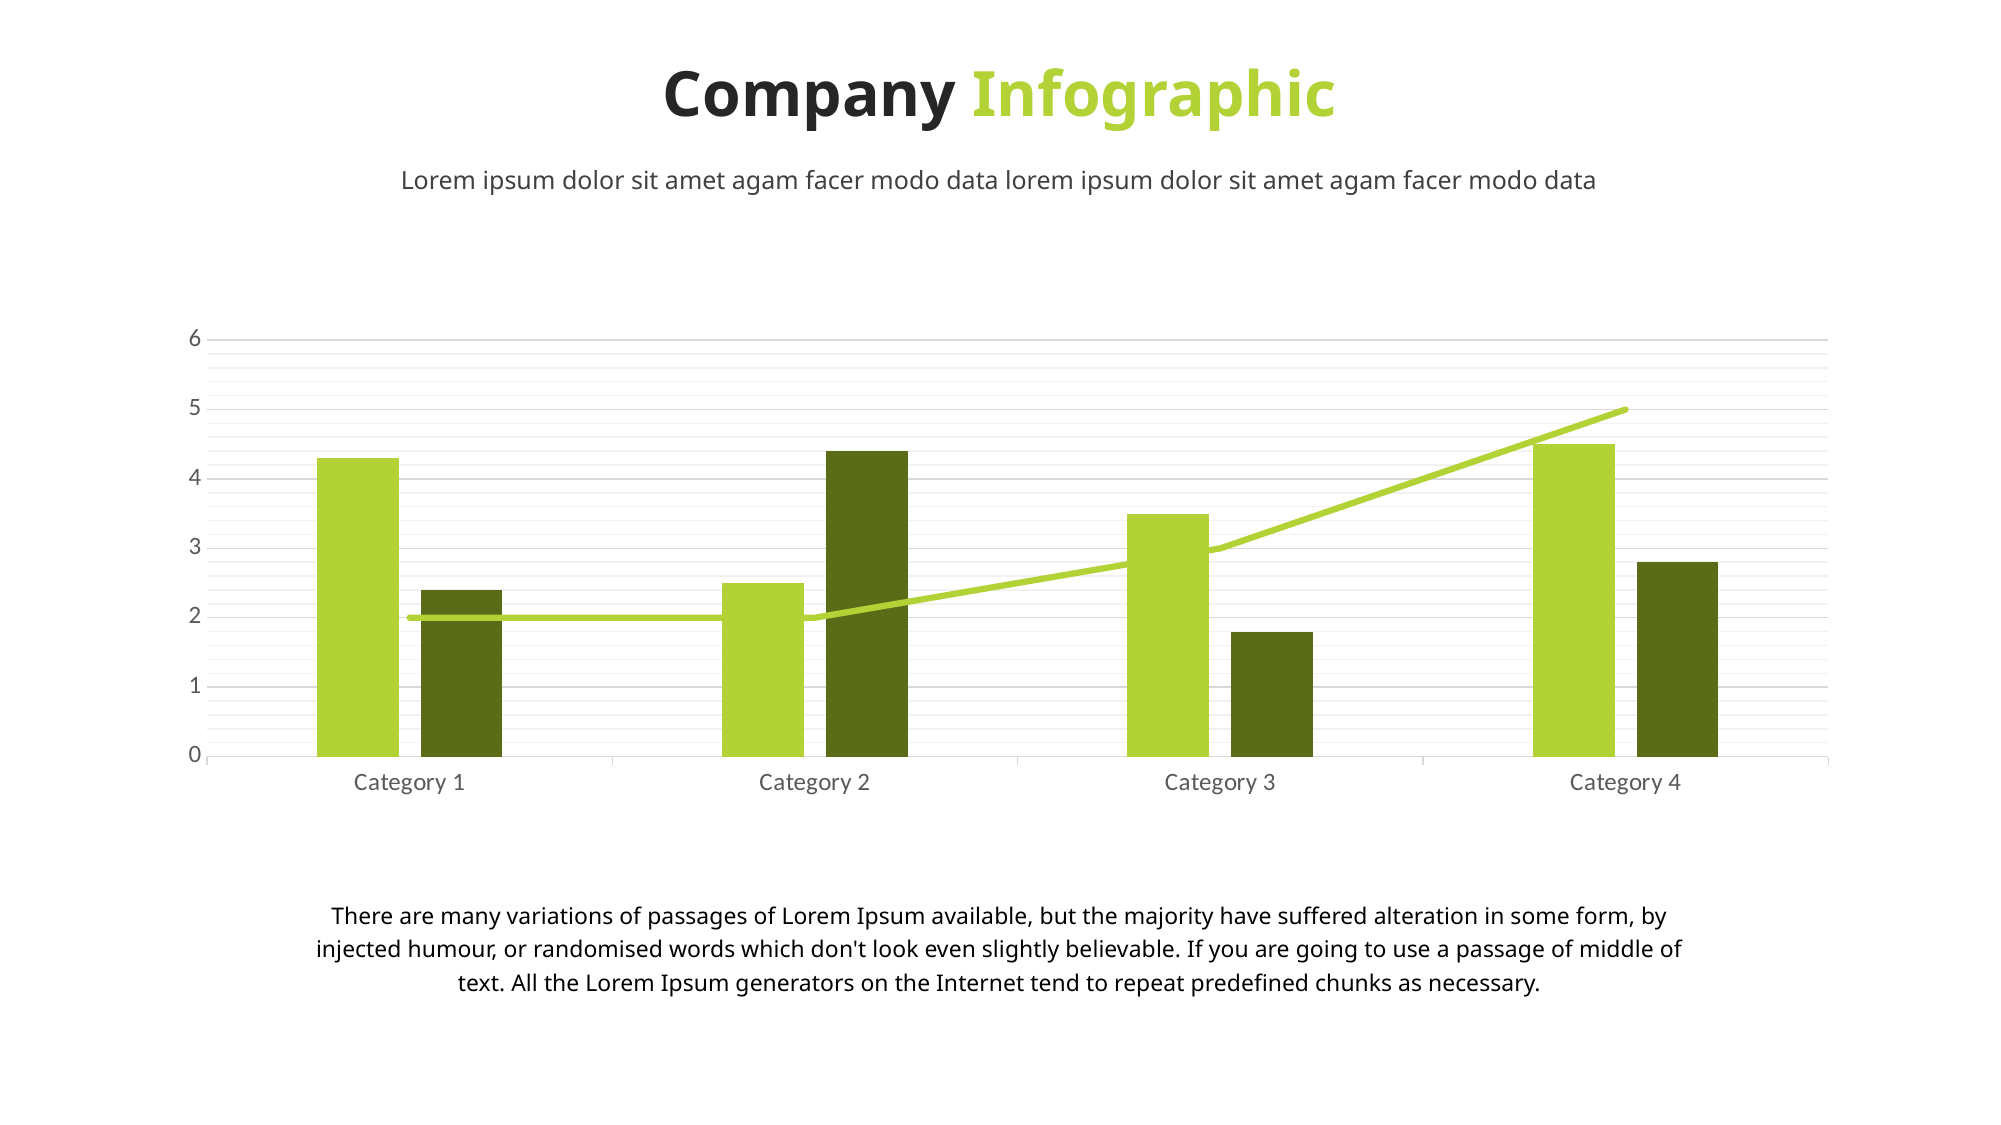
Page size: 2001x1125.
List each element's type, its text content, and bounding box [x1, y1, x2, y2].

chart [154, 317, 1863, 807]
text_box There are many variations of passages of Lorem Ipsum available, but the majority have suffered alteration in some form, by injected humour, or randomised words which don't look even slightly believable. If you are going to use a passage of middle of text. All the Lorem Ipsum generators on the Internet tend to repeat predefined chunks as necessary. [276, 895, 1724, 996]
text_box Lorem ipsum dolor sit amet agam facer modo data lorem ipsum dolor sit amet agam facer modo data [137, 160, 1863, 207]
text_box Company Infographic [137, 55, 1863, 160]
